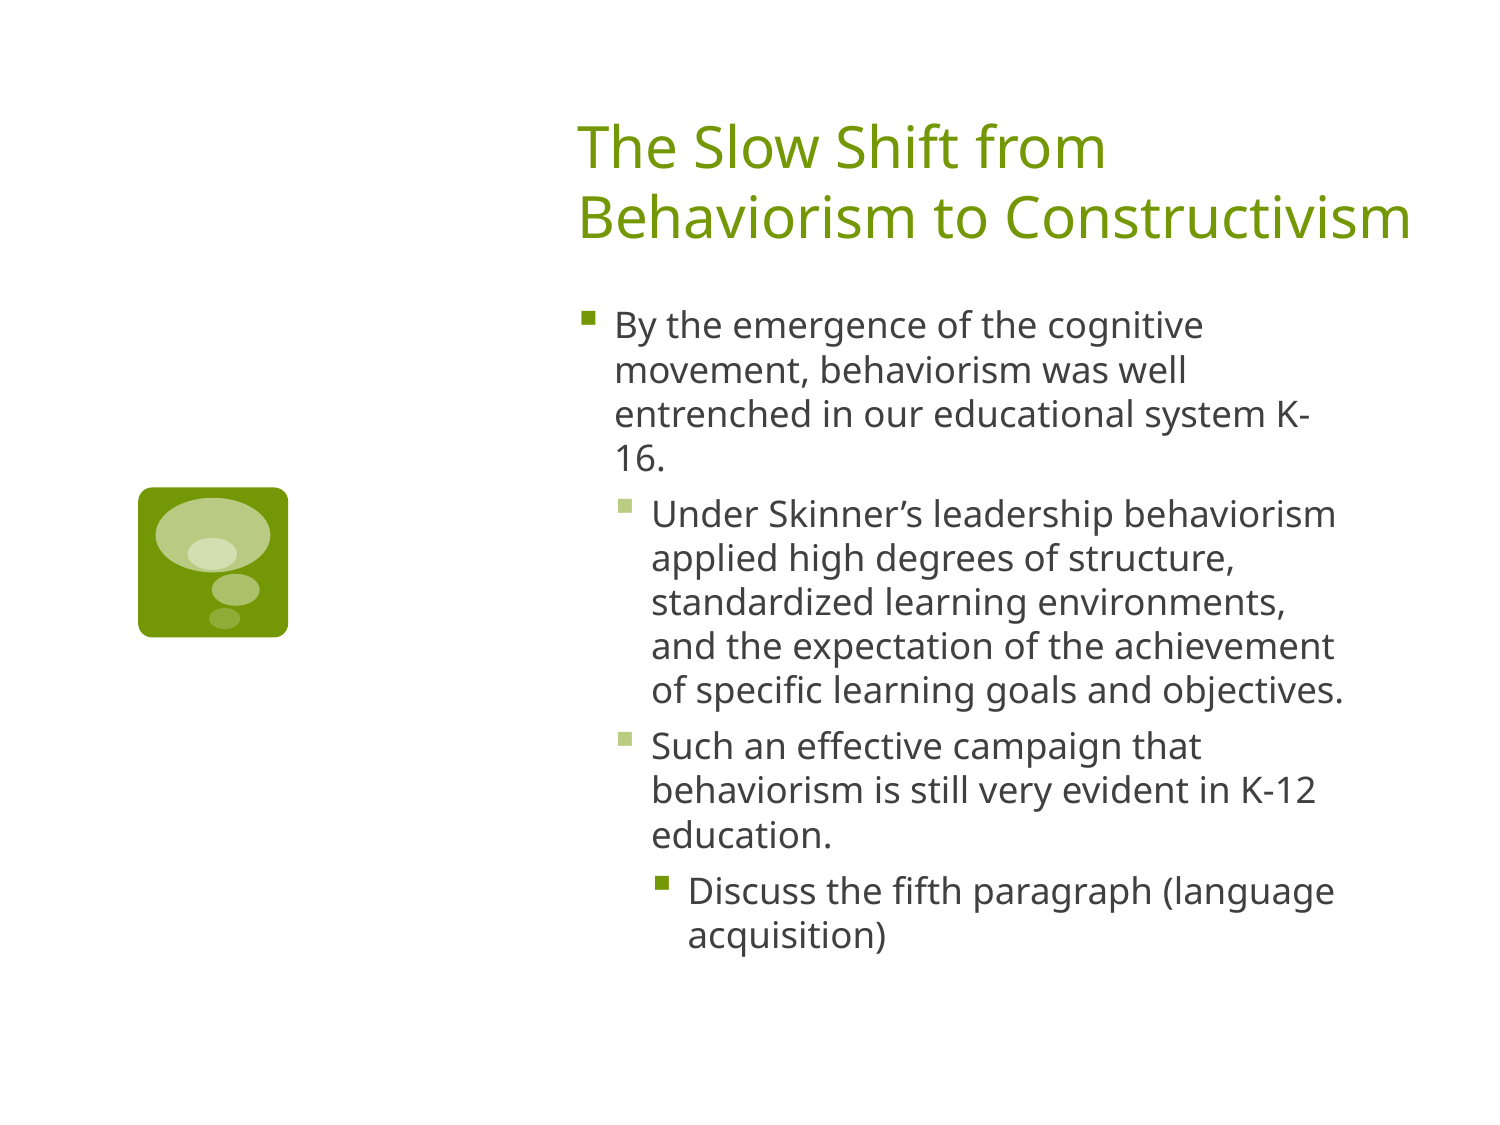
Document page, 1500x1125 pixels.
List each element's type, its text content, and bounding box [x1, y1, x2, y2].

list By the emergence of the cognitive movement, behaviorism was well entrenched in our educational system K-16. Under Skinner’s leadership behaviorism applied high degrees of structure, standardized learning environments, and the expectation of the achievement of specific learning goals and objectives. Such an effective campaign that behaviorism is still very evident in K-12 education. Discuss the fifth paragraph (language acquisition) [562, 294, 1374, 1005]
title The Slow Shift from Behaviorism to Constructivism [562, 112, 1448, 258]
